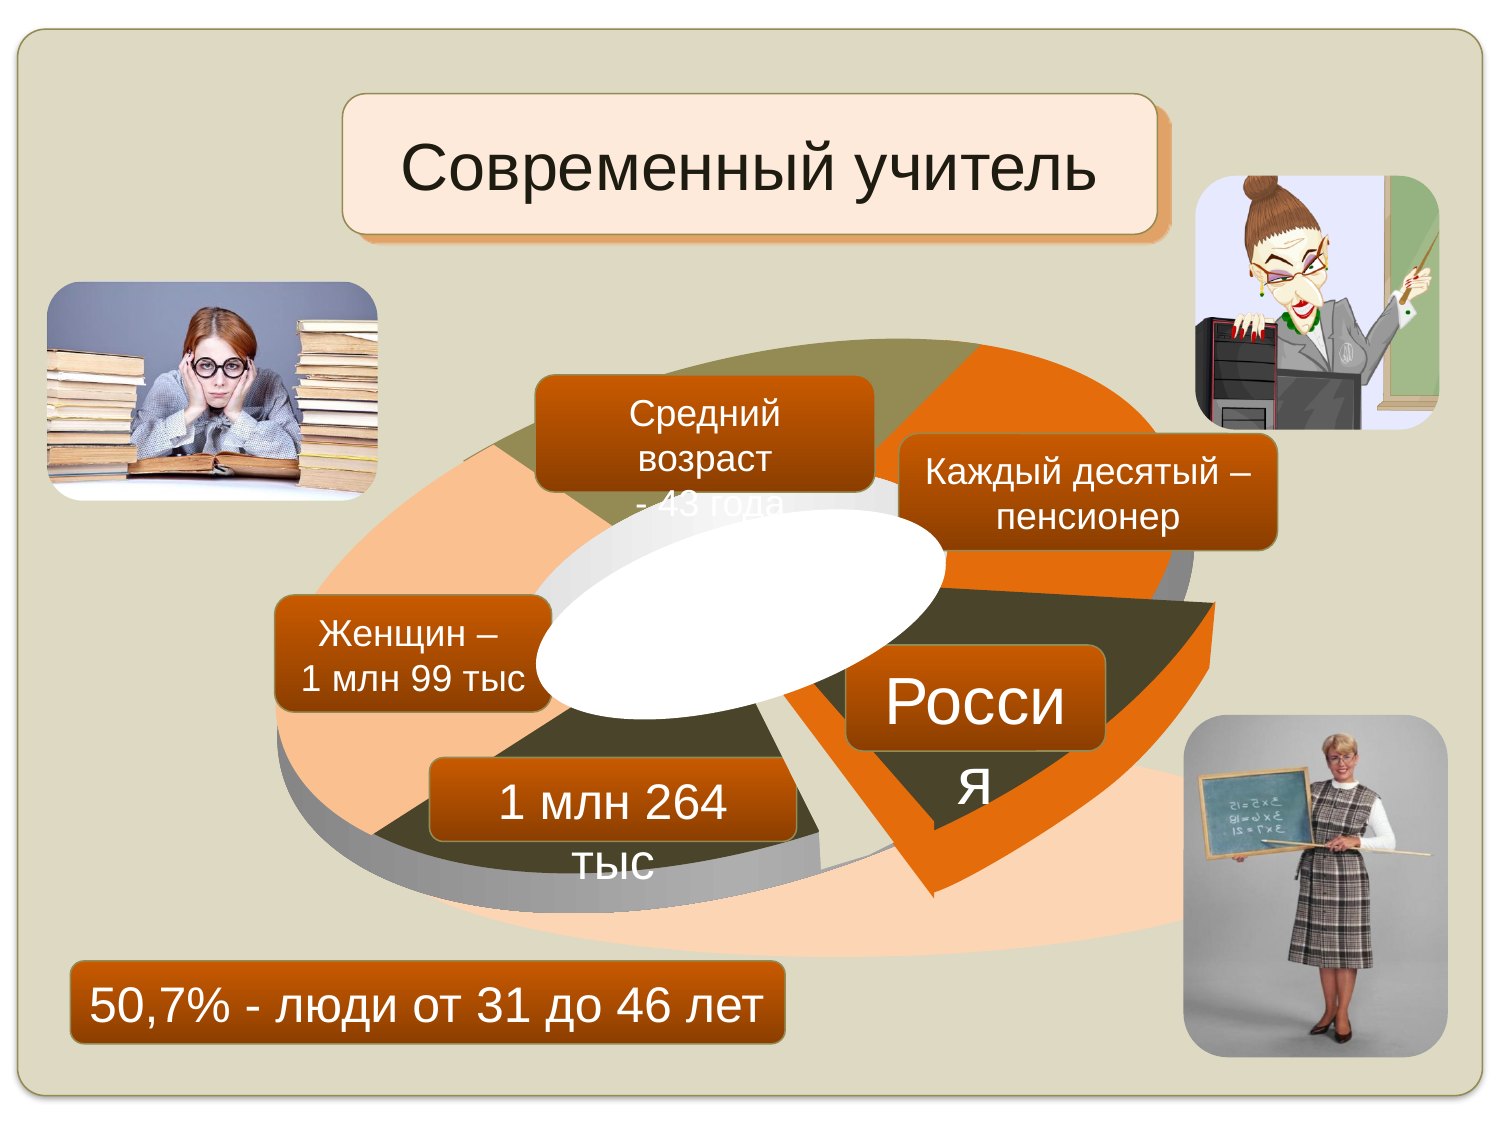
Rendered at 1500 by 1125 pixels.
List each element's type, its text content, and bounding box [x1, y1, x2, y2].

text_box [255, 347, 1295, 958]
text_box Современный учитель [341, 92, 1159, 236]
text_box 50,7% - люди от 31 до 46 лет [70, 960, 786, 1044]
text_box [16, 28, 1484, 1097]
picture [0, 0, 1500, 1125]
